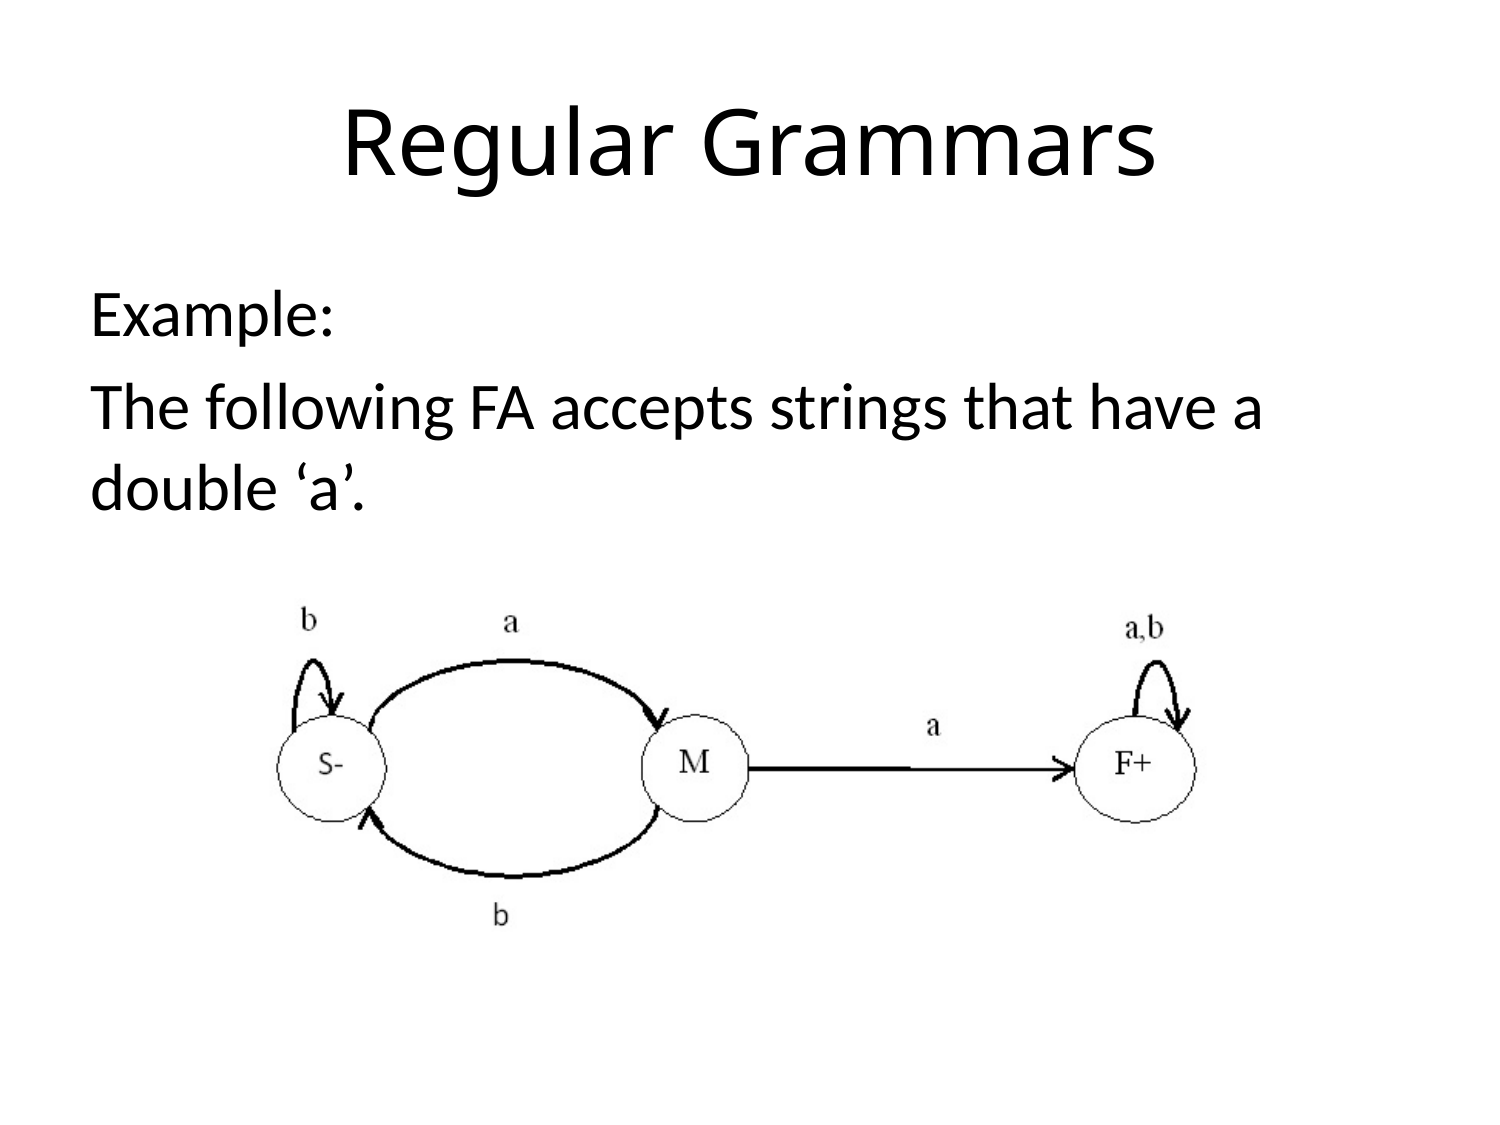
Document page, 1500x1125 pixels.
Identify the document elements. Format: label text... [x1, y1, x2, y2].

list Example: The following FA accepts strings that have a double ‘a’. [75, 262, 1425, 1005]
title Regular Grammars [75, 45, 1425, 233]
picture [171, 574, 1288, 976]
